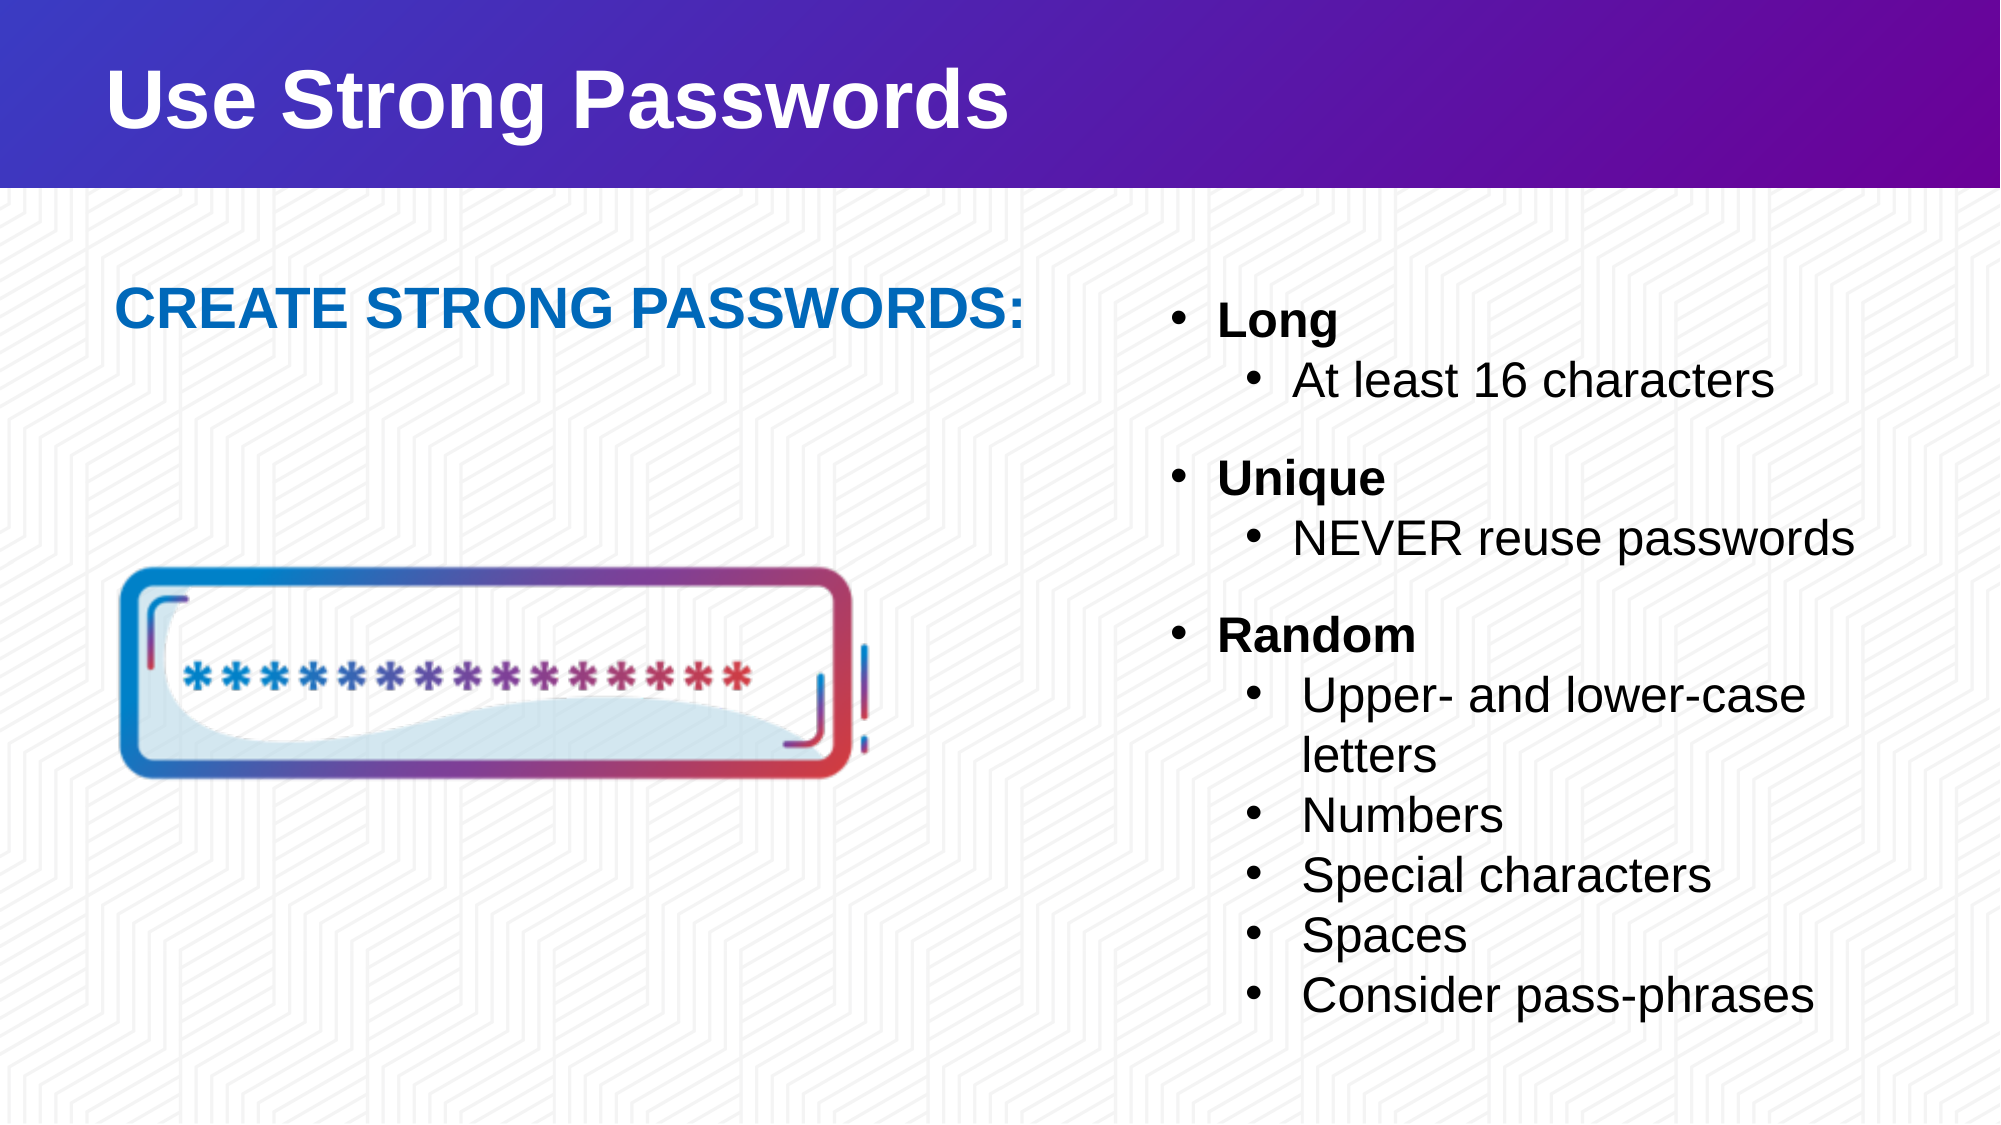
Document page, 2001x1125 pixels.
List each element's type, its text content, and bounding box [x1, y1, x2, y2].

picture [0, 0, 2001, 1125]
title Use Strong Passwords [0, 0, 2000, 188]
text_box CREATE STRONG PASSWORDS: [99, 262, 1394, 348]
text_box Long At least 16 characters Unique NEVER reuse passwords Random Upper- and lower-case letters Numbers Special characters Spaces Consider pass-phrases [1117, 280, 1913, 1048]
